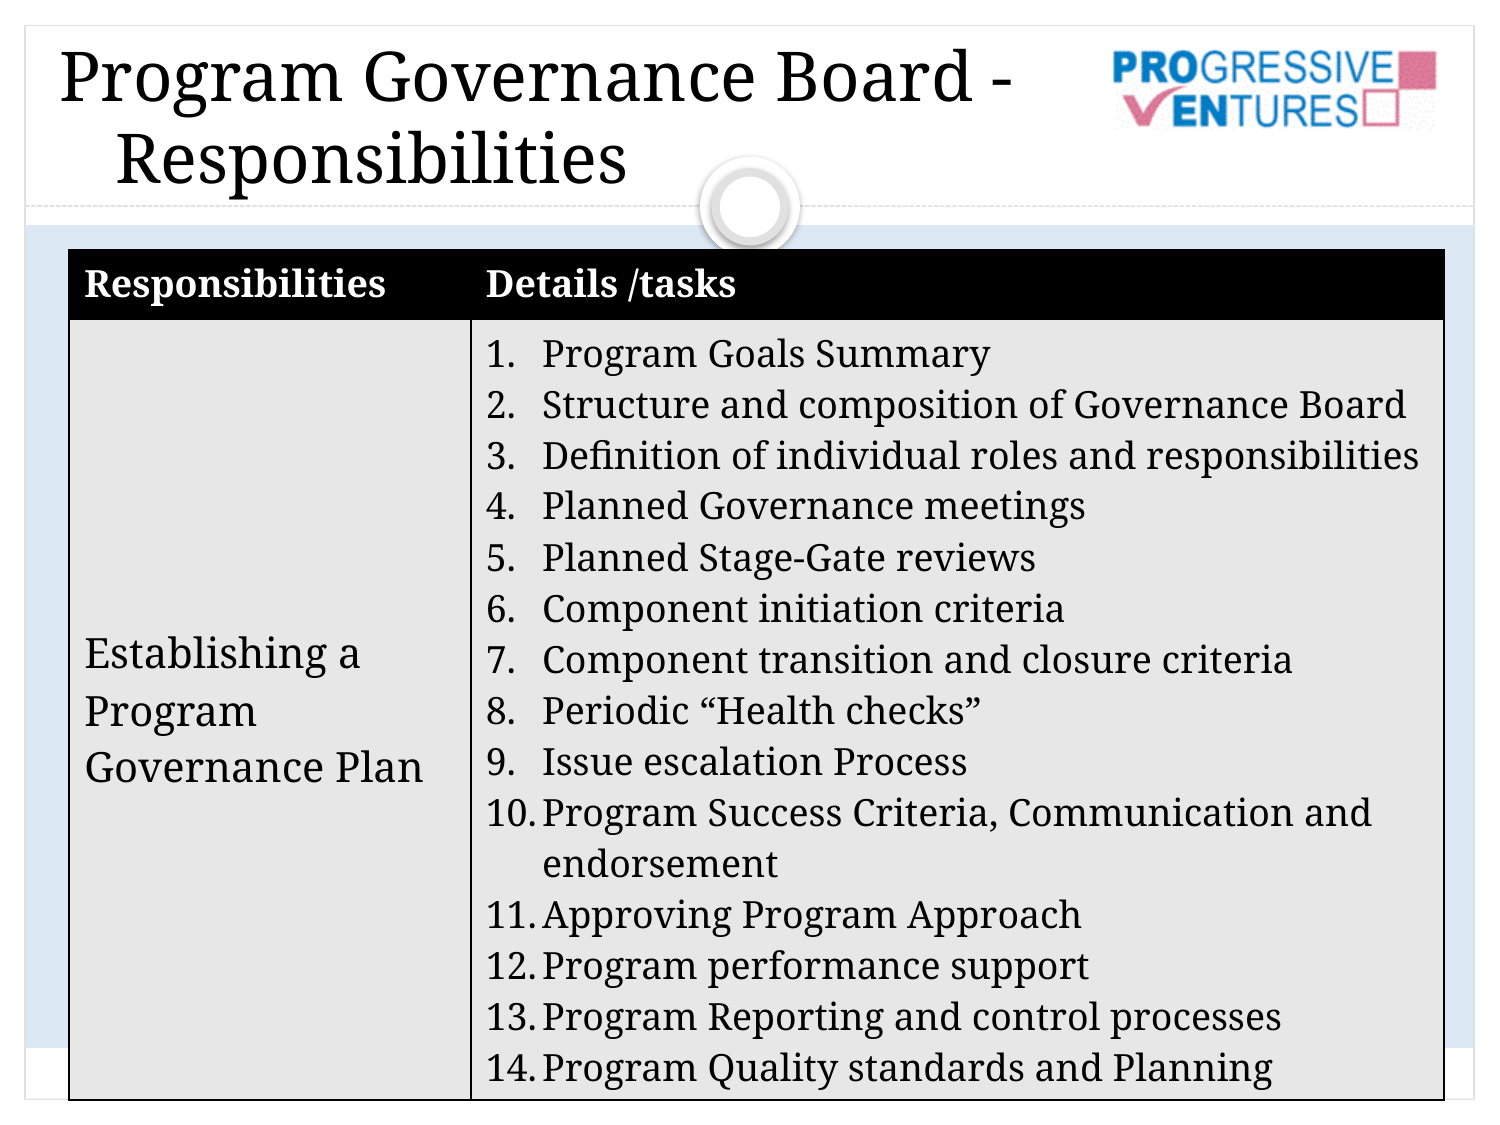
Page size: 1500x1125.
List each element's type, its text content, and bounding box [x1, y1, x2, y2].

table_header Responsibilities [70, 288, 470, 319]
title Program Governance Board - Responsibilities [44, 162, 1445, 288]
text_box [50, 25, 1500, 113]
table_header Details /tasks [472, 288, 1443, 319]
table_cell Establishing a Program Governance Plan [70, 320, 470, 1099]
picture [1112, 113, 1439, 130]
table_cell Program Goals Summary Structure and composition of Governance Board Definition of individual roles and responsibilities Planned Governance meetings Planned Stage-Gate reviews Component initiation criteria Component transition and closure criteria Periodic “Health checks” Issue escalation Process Program Success Criteria, Communication and endorsement Approving Program Approach Program performance support Program Reporting and control processes Program Quality standards and Planning [472, 320, 1443, 1099]
